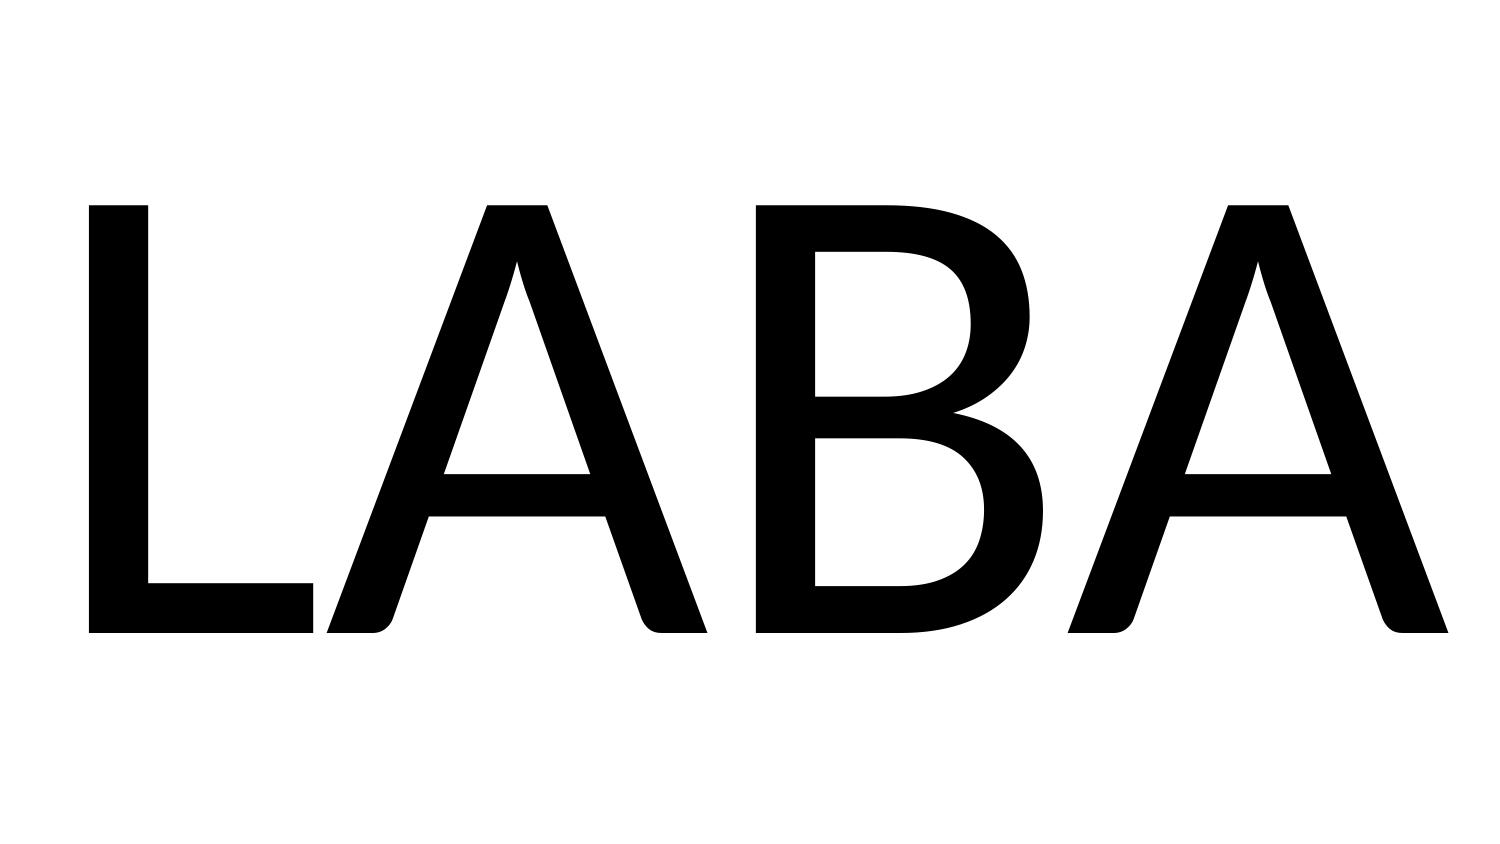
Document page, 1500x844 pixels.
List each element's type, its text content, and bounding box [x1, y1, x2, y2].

text_box LABA [29, 0, 1468, 775]
